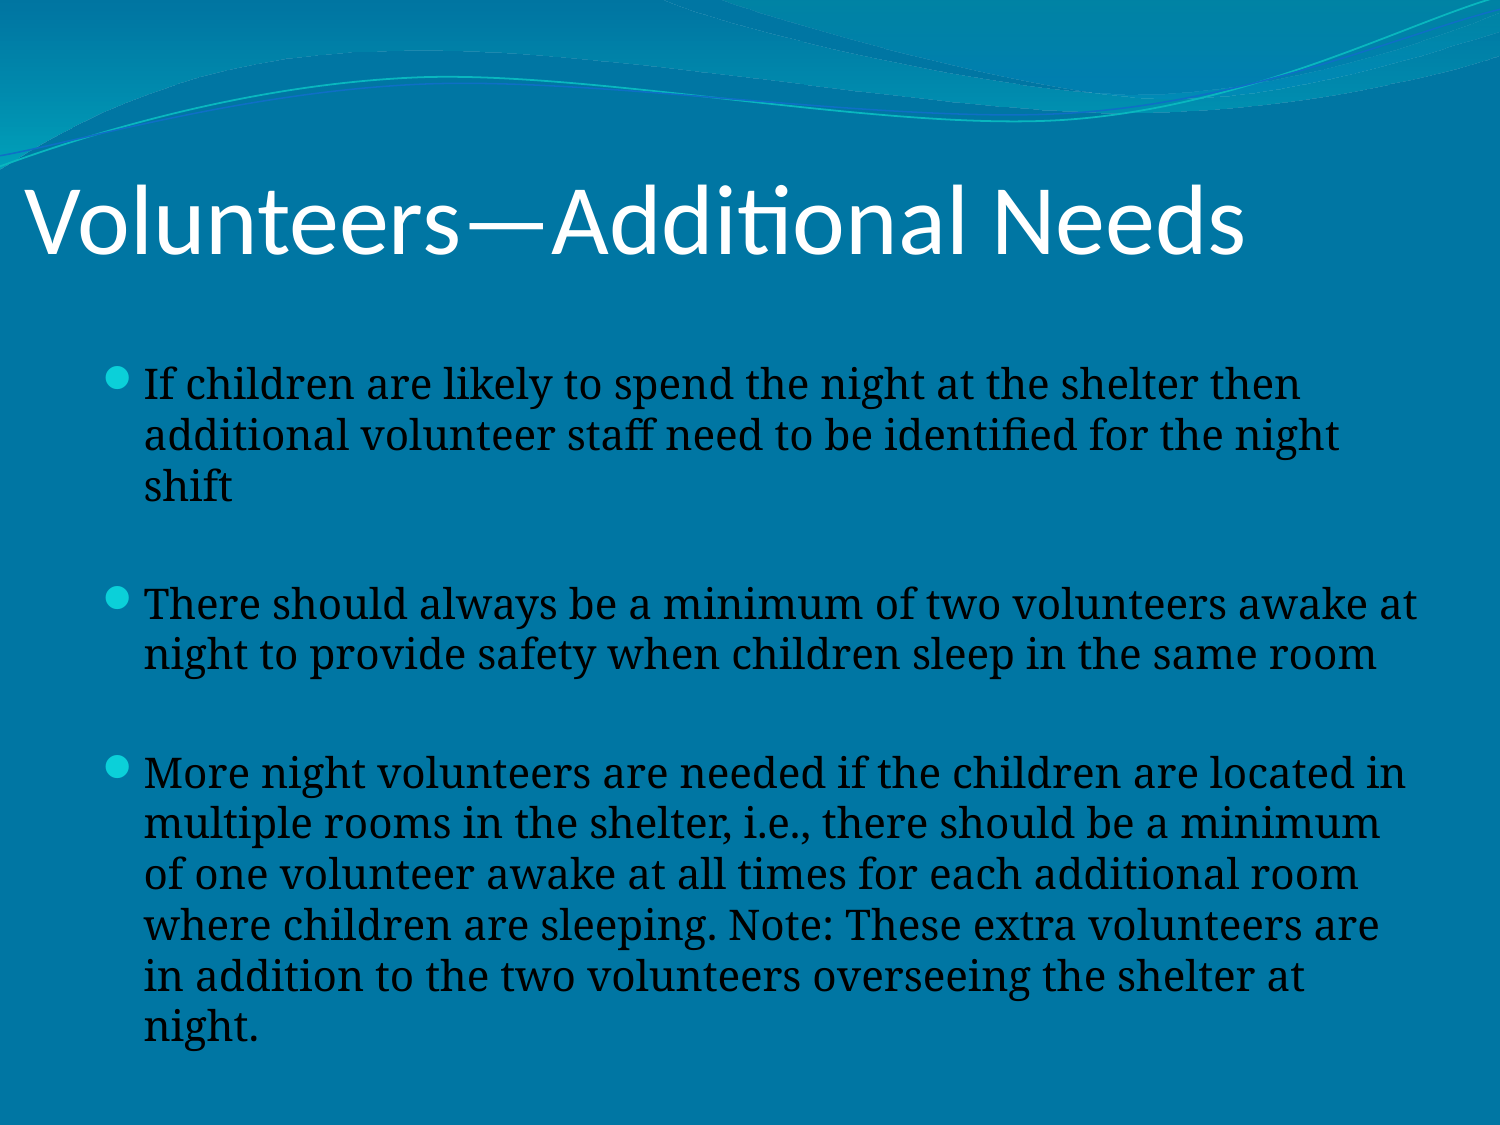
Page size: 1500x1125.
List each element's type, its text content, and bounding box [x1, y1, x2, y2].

list If children are likely to spend the night at the shelter then additional volunteer staff need to be identified for the night shift There should always be a minimum of two volunteers awake at night to provide safety when children sleep in the same room More night volunteers are needed if the children are located in multiple rooms in the shelter, i.e., there should be a minimum of one volunteer awake at all times for each additional room where children are sleeping. Note: These extra volunteers are in addition to the two volunteers overseeing the shelter at night. [87, 350, 1438, 1070]
title Volunteers—Additional Needs [24, 87, 1500, 275]
